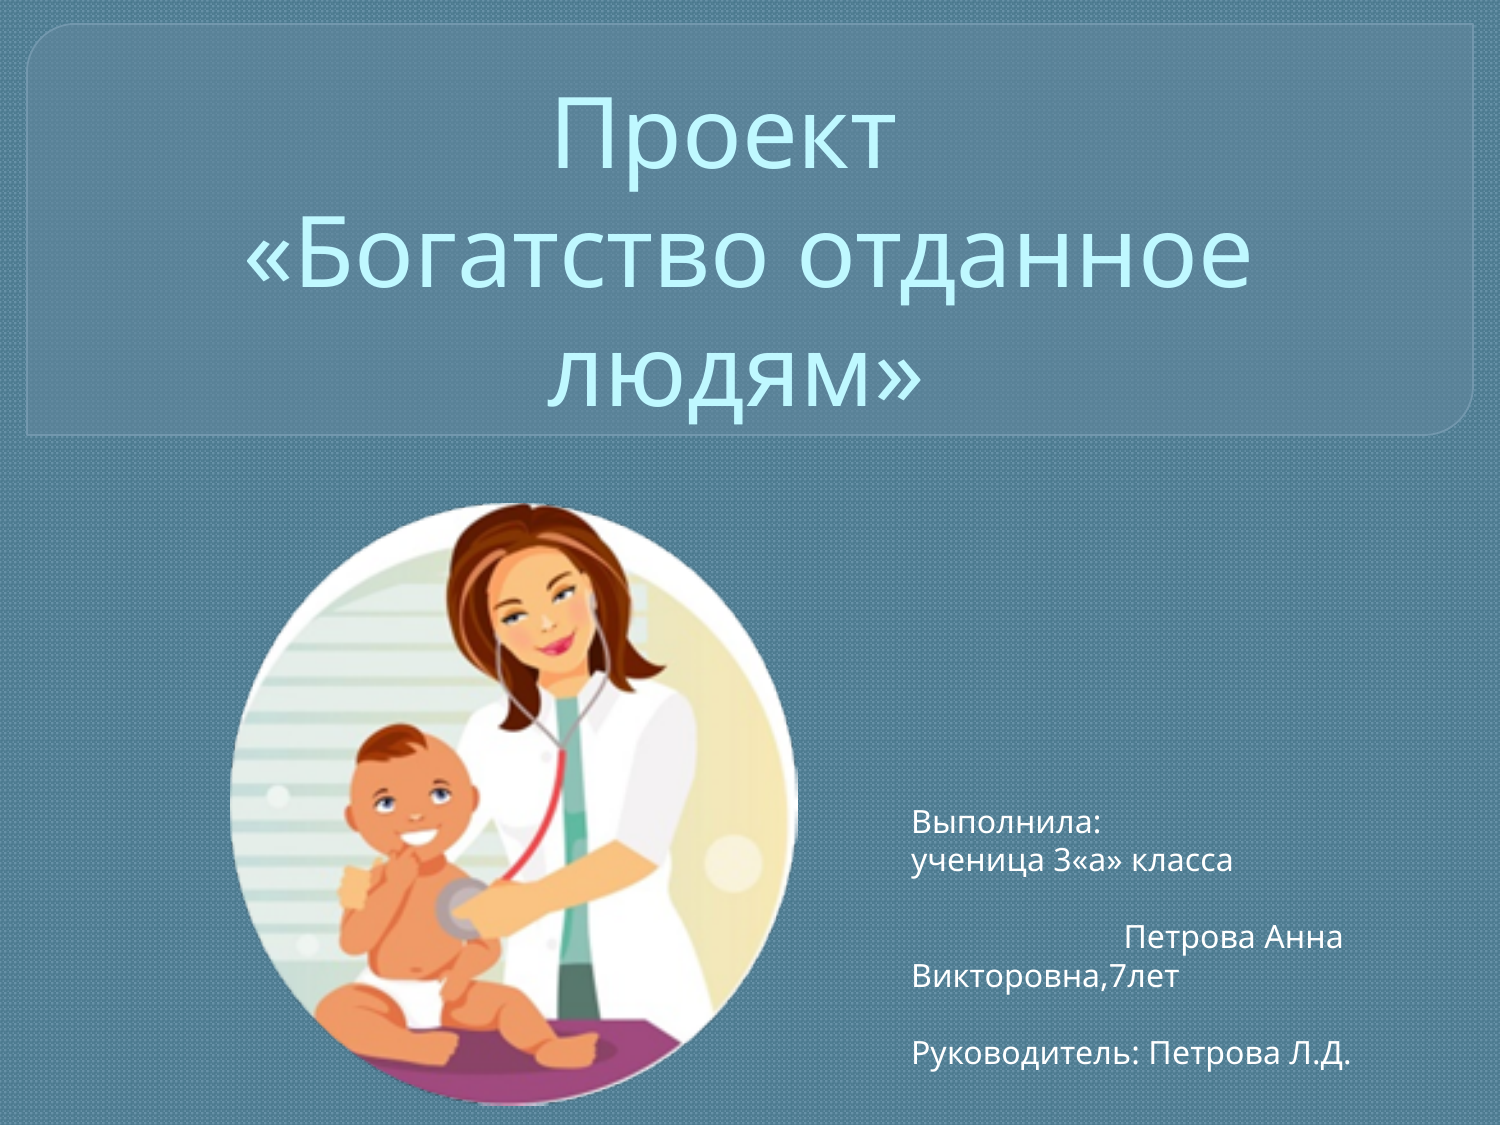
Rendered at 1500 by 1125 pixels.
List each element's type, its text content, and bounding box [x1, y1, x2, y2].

picture [229, 503, 798, 1106]
title Проект «Богатство отданное людям» [76, 62, 1427, 434]
subtitle Выполнила: ученица 3«а» класса Петрова Анна Викторовна,7лет Руководитель: Петрова Л.Д. [903, 597, 1450, 1083]
